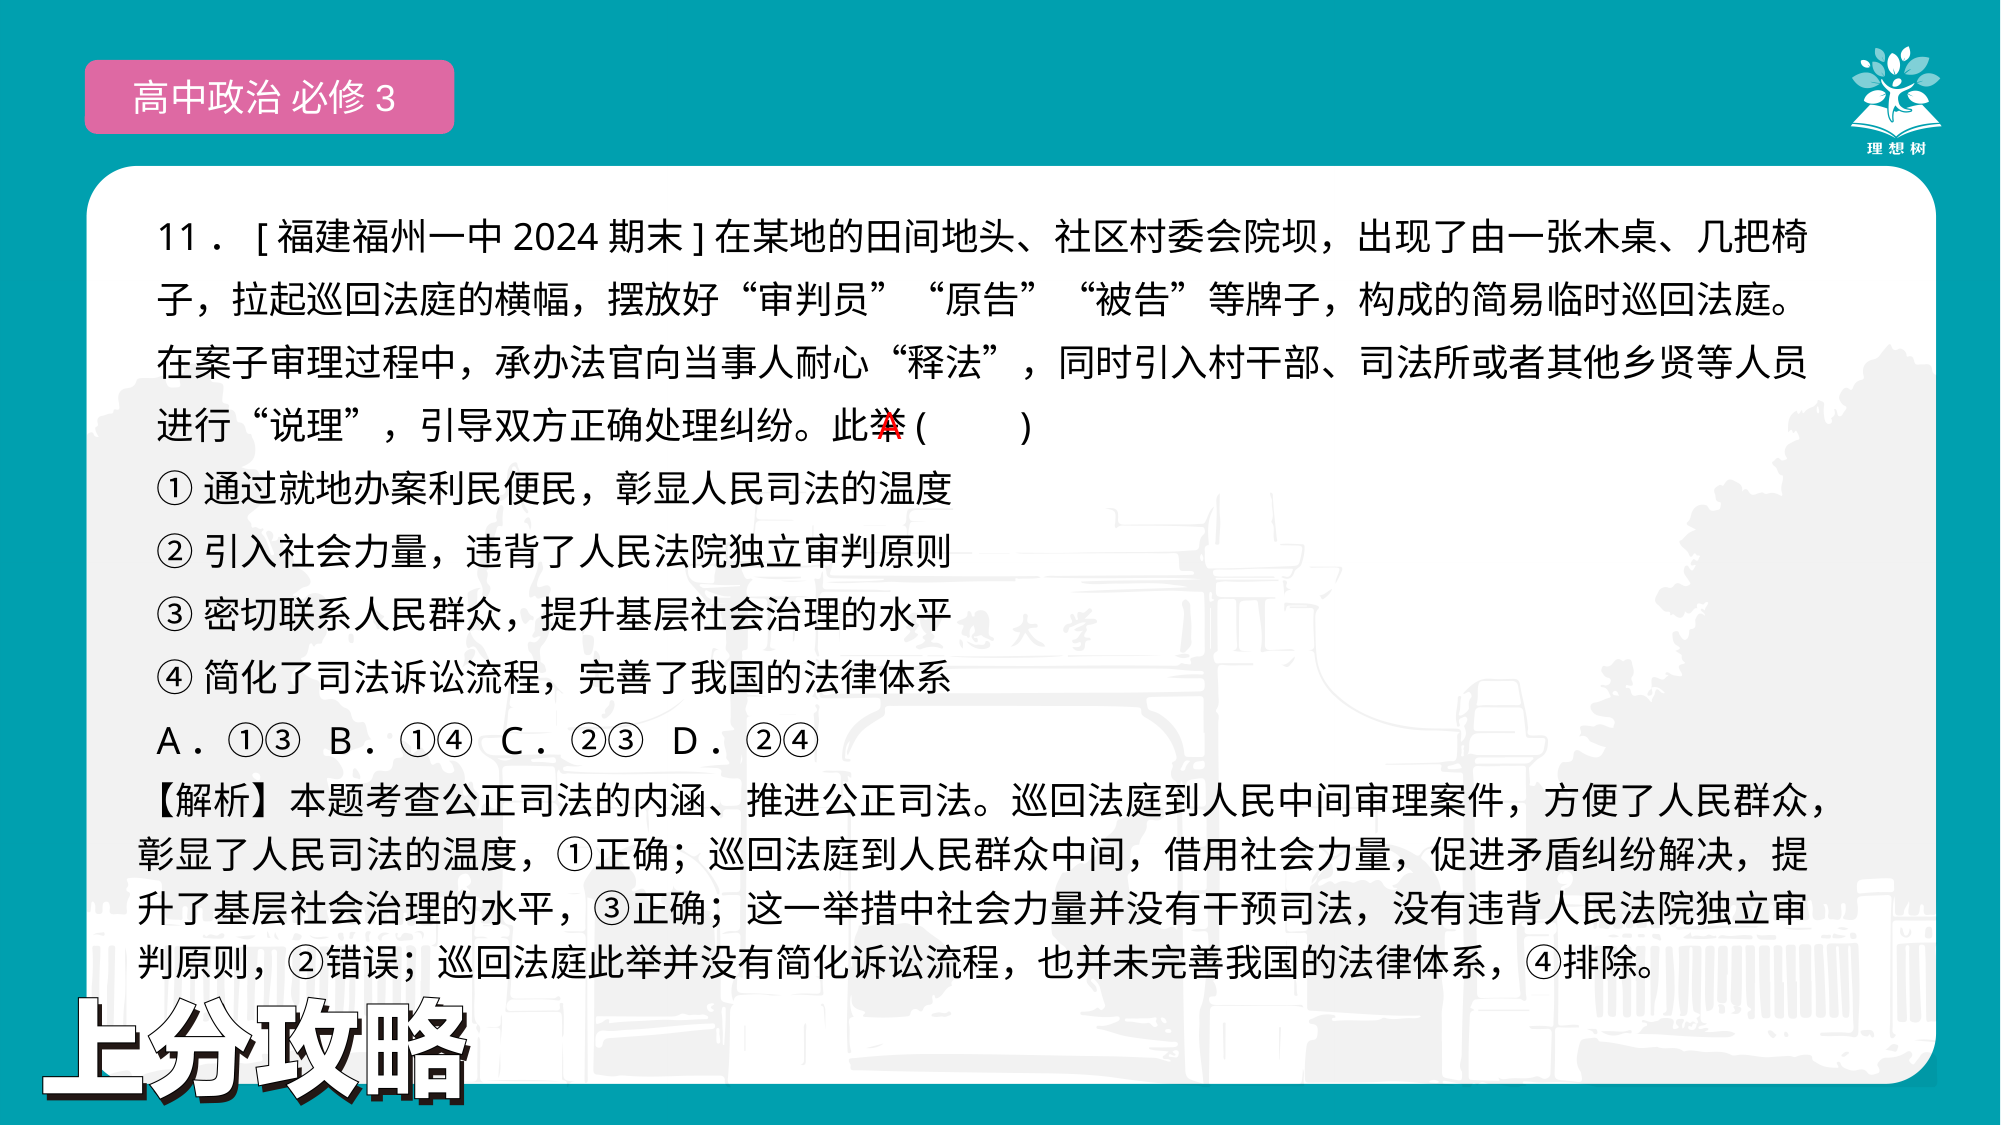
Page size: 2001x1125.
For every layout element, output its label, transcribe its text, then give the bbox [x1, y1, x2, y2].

text_box A [862, 372, 974, 455]
picture [0, 0, 2001, 1125]
text_box 11．[福建福州一中2024期末]在某地的田间地头、社区村委会院坝，出现了由一张木桌、几把椅子，拉起巡回法庭的横幅，摆放好“审判员”“原告”“被告”等牌子，构成的简易临时巡回法庭。在案子审理过程中，承办法官向当事人耐心“释法”，同时引入村干部、司法所或者其他乡贤等人员进行“说理”，引导双方正确处理纠纷。此举( ) ①通过就地办案利民便民，彰显人民司法的温度 ②引入社会力量，违背了人民法院独立审判原则 ③密切联系人民群众，提升基层社会治理的水平 ④简化了司法诉讼流程，完善了我国的法律体系 A．①③ B．①④ C．②③ D．②④ [141, 187, 1824, 760]
text_box 【解析】本题考查公正司法的内涵、推进公正司法。巡回法庭到人民中间审理案件，方便了人民群众，彰显了人民司法的温度，①正确；巡回法庭到人民群众中间，借用社会力量，促进矛盾纠纷解决，提升了基层社会治理的水平，③正确；这一举措中社会力量并没有干预司法，没有违背人民法院独立审判原则，②错误；巡回法庭此举并没有简化诉讼流程，也并未完善我国的法律体系，④排除。 [123, 760, 1825, 992]
text_box 高中政治 必修3 [83, 58, 456, 135]
